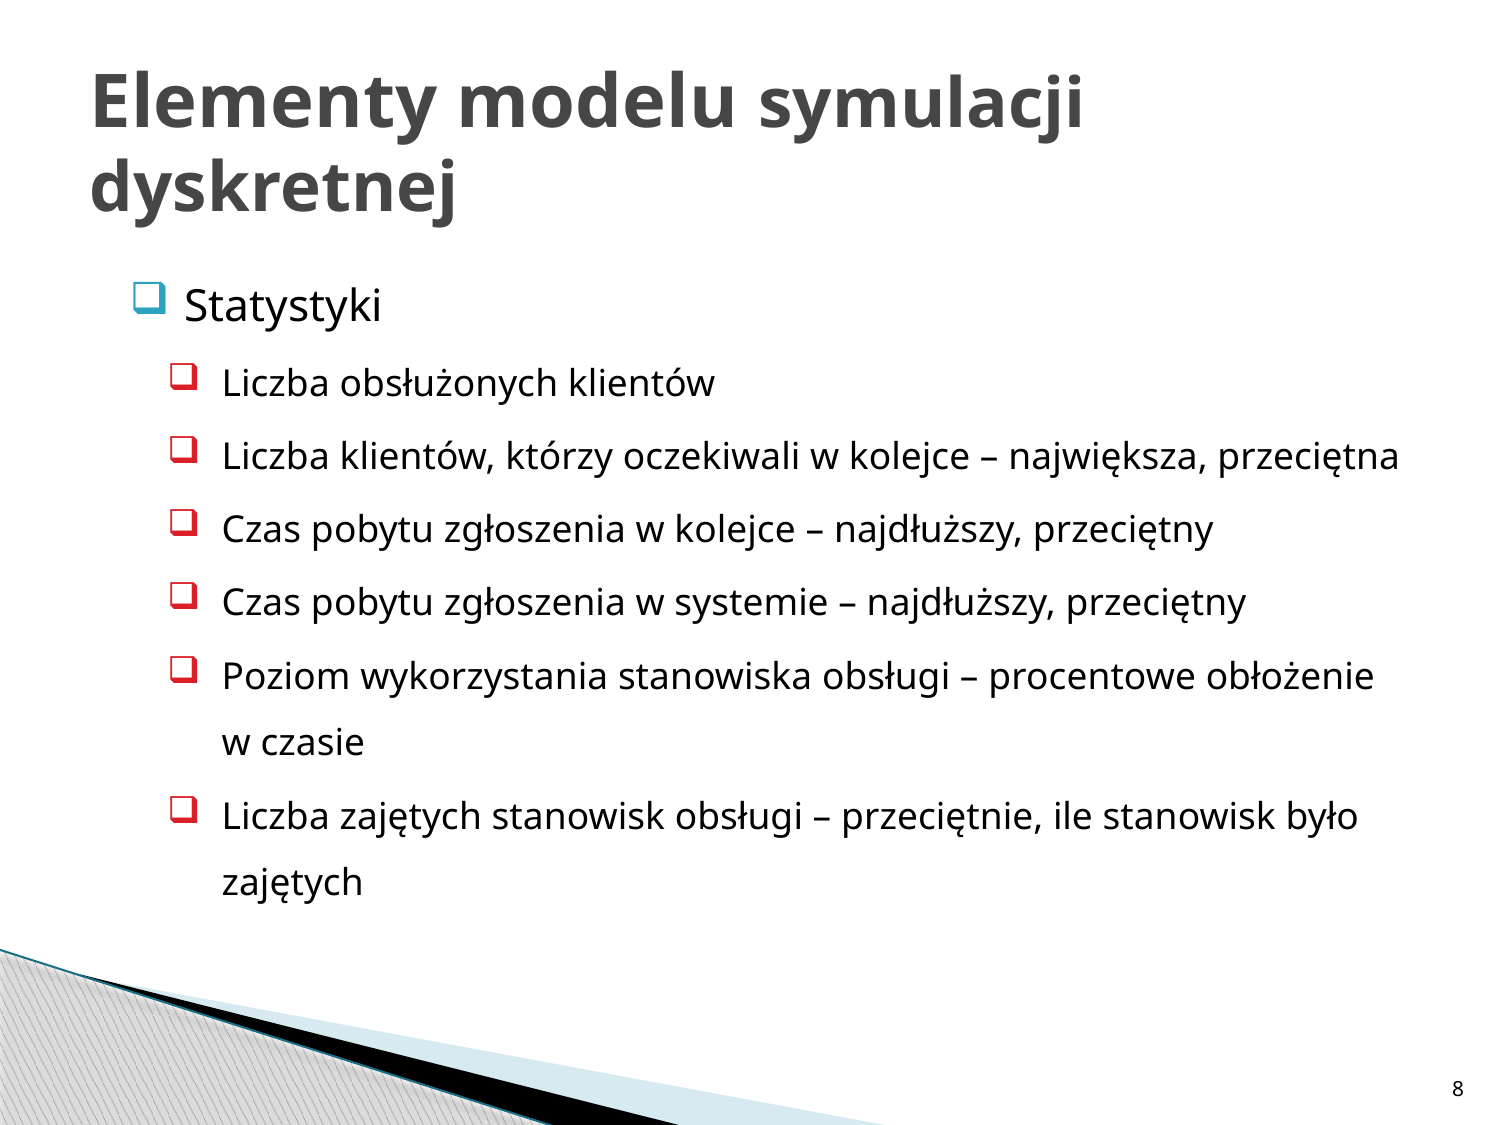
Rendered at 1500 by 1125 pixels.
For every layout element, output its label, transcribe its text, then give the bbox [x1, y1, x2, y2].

title Elementy modelu symulacji dyskretnej [75, 45, 1425, 233]
list Statystyki Liczba obsłużonych klientów Liczba klientów, którzy oczekiwali w kolejce – największa, przeciętna Czas pobytu zgłoszenia w kolejce – najdłuższy, przeciętny Czas pobytu zgłoszenia w systemie – najdłuższy, przeciętny Poziom wykorzystania stanowiska obsługi – procentowe obłożenie w czasie Liczba zajętych stanowisk obsługi – przeciętnie, ile stanowisk było zajętych [75, 243, 1425, 986]
slide_number 8 [1418, 1051, 1479, 1112]
